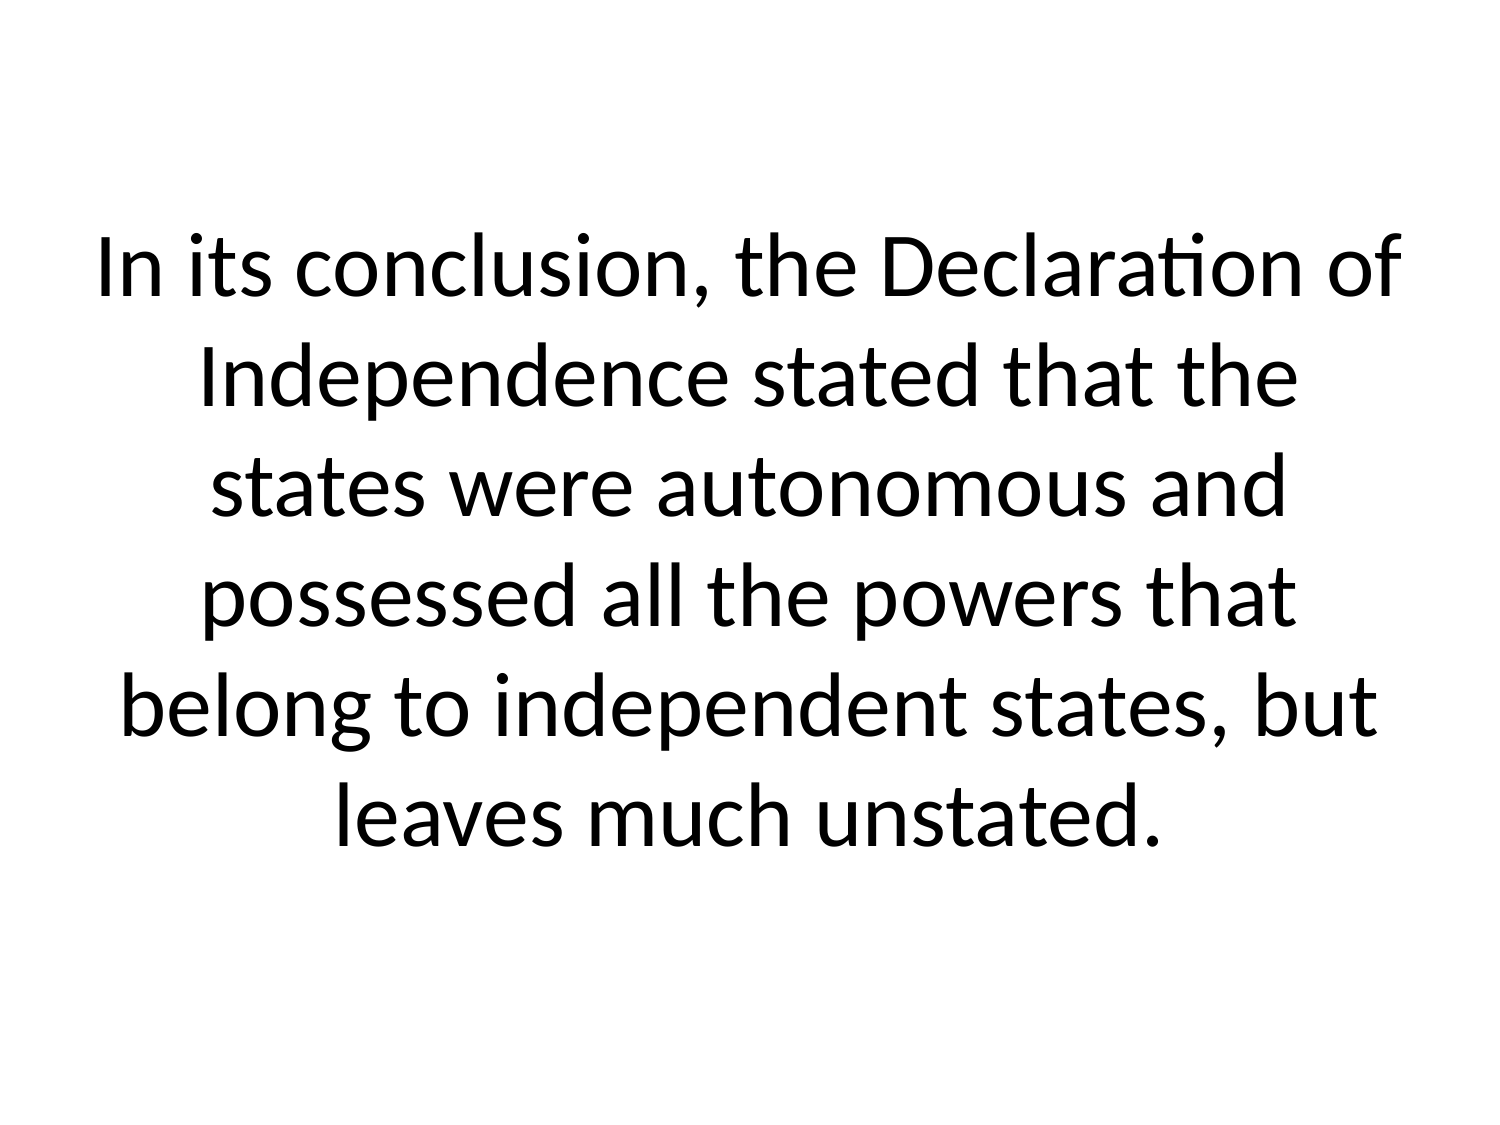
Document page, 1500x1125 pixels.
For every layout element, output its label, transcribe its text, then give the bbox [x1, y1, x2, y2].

title In its conclusion, the Declaration of Independence stated that the states were autonomous and possessed all the powers that belong to independent states, but leaves much unstated. [75, 45, 1425, 1025]
